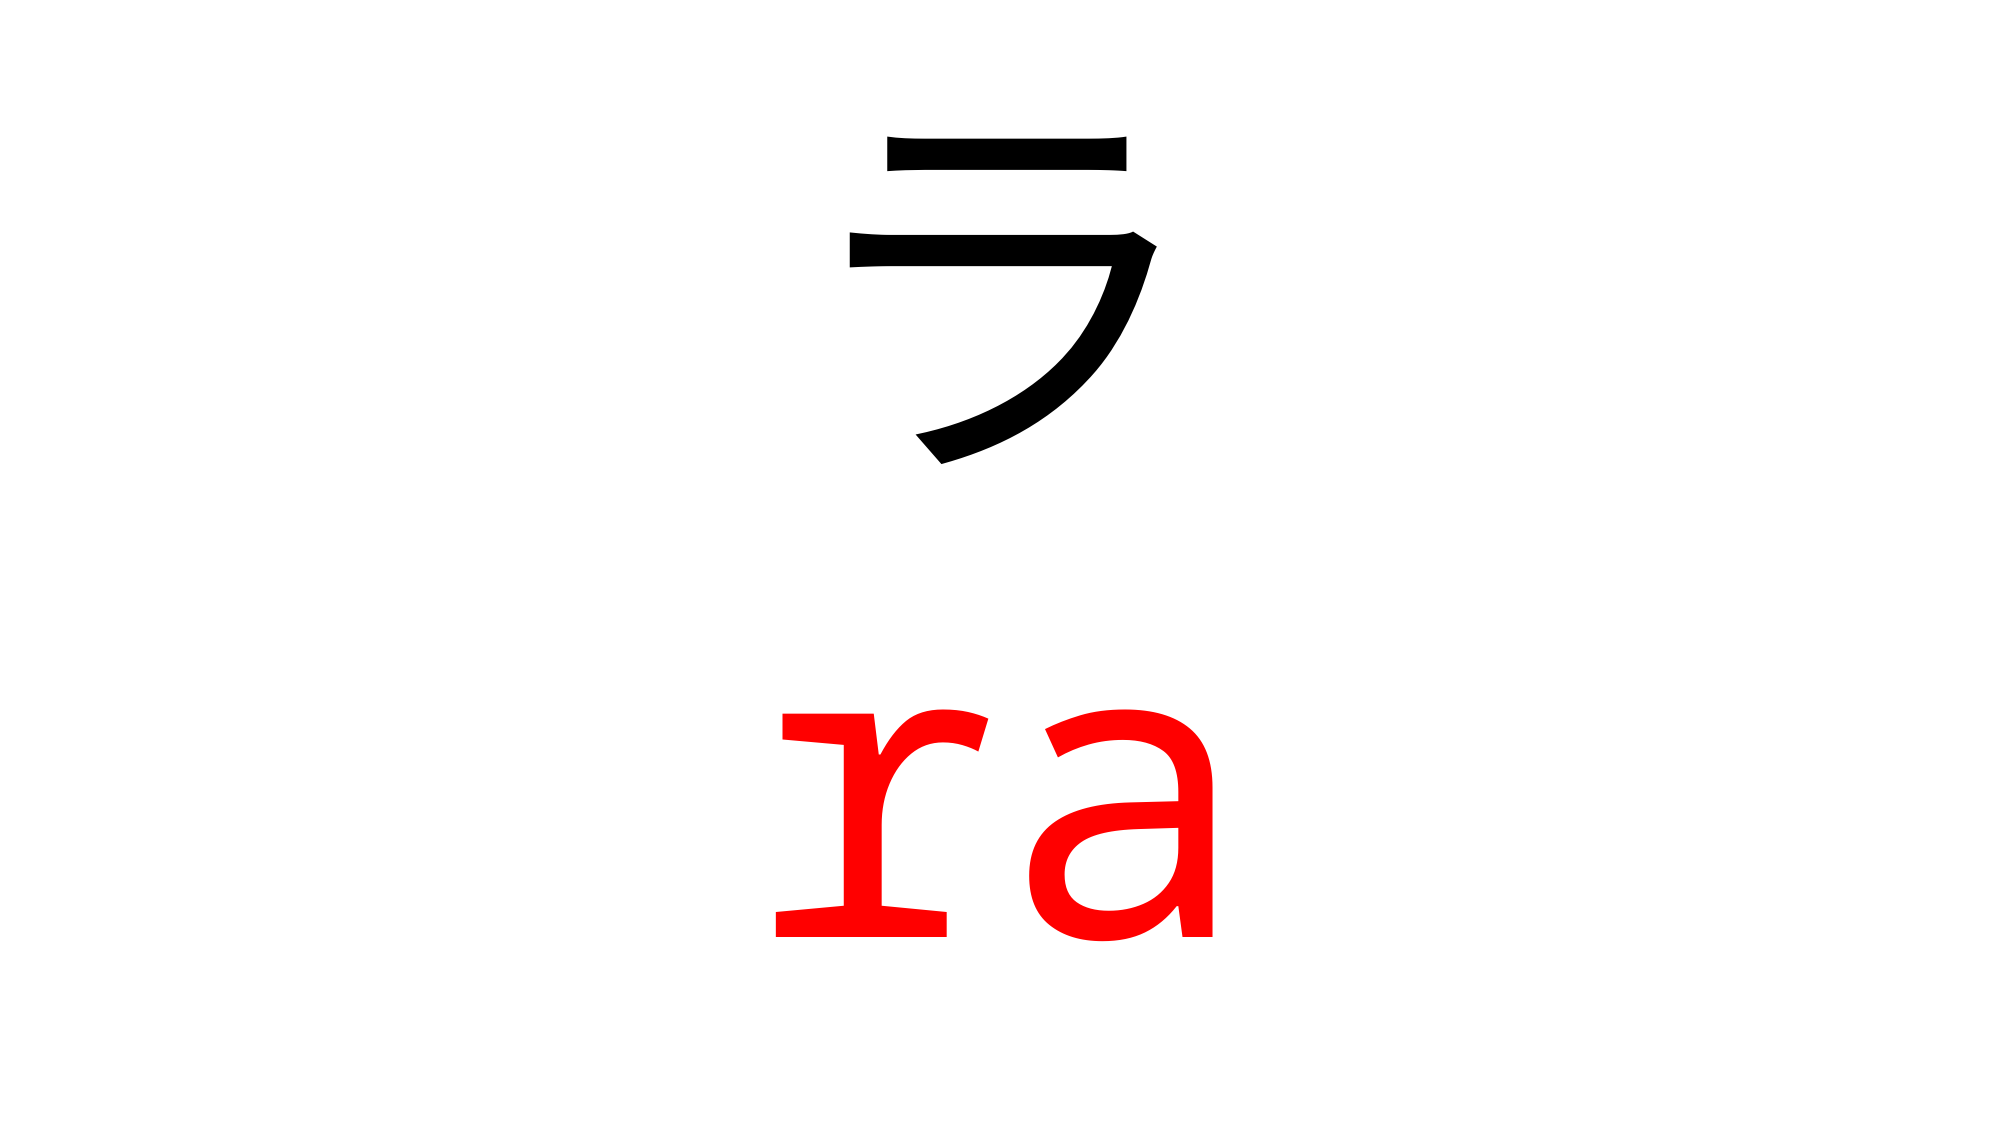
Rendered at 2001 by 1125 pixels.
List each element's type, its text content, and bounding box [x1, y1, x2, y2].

text_box ra [249, 562, 1750, 1036]
title ラ [249, 71, 1750, 545]
